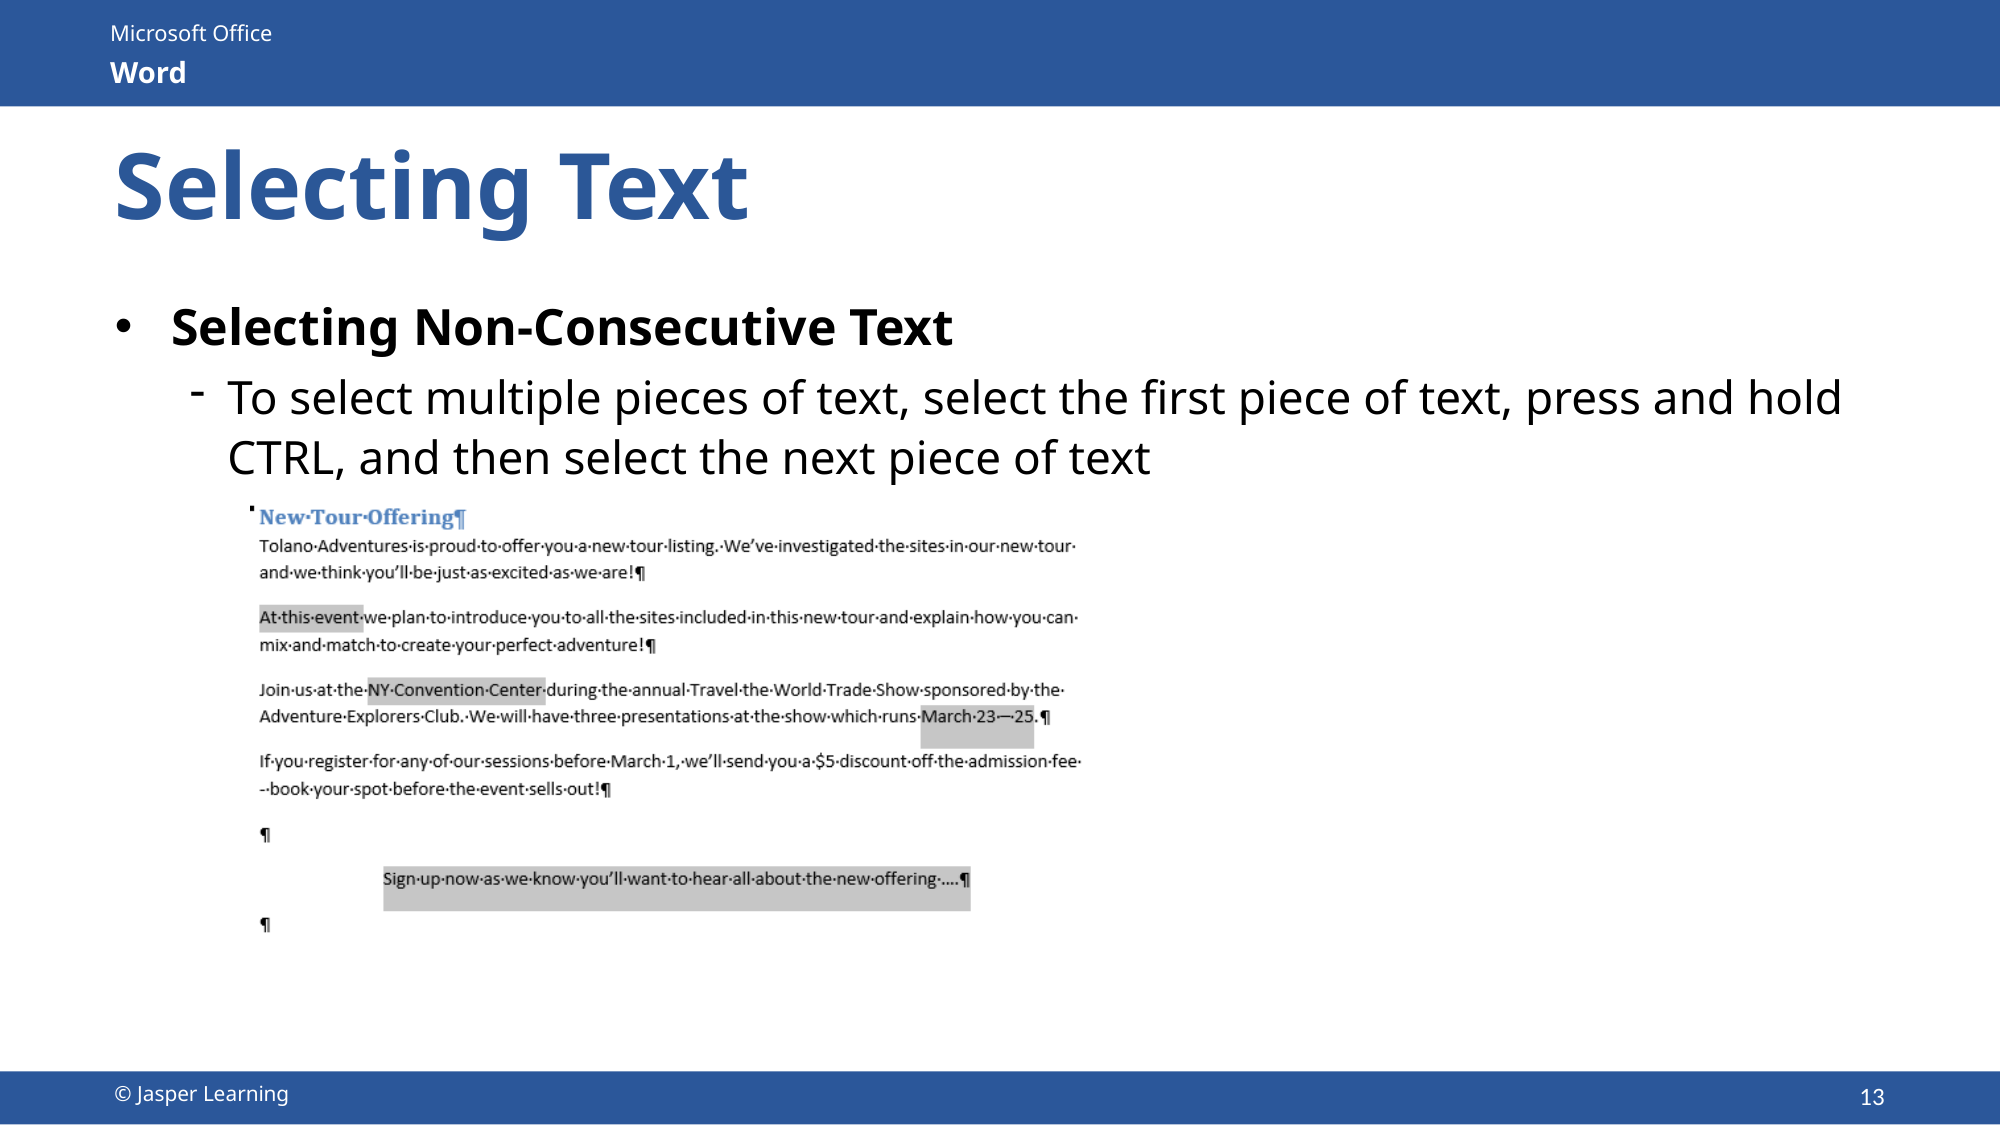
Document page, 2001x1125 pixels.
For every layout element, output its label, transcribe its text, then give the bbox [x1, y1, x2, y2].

picture [249, 505, 1099, 934]
list Selecting Non-Consecutive Text To select multiple pieces of text, select the first piece of text, press and hold CTRL, and then select the next piece of text [99, 283, 1900, 1026]
slide_number 13 [1433, 1065, 1900, 1125]
title Selecting Text [99, 118, 1866, 248]
footer © Jasper Learning [99, 1074, 775, 1116]
